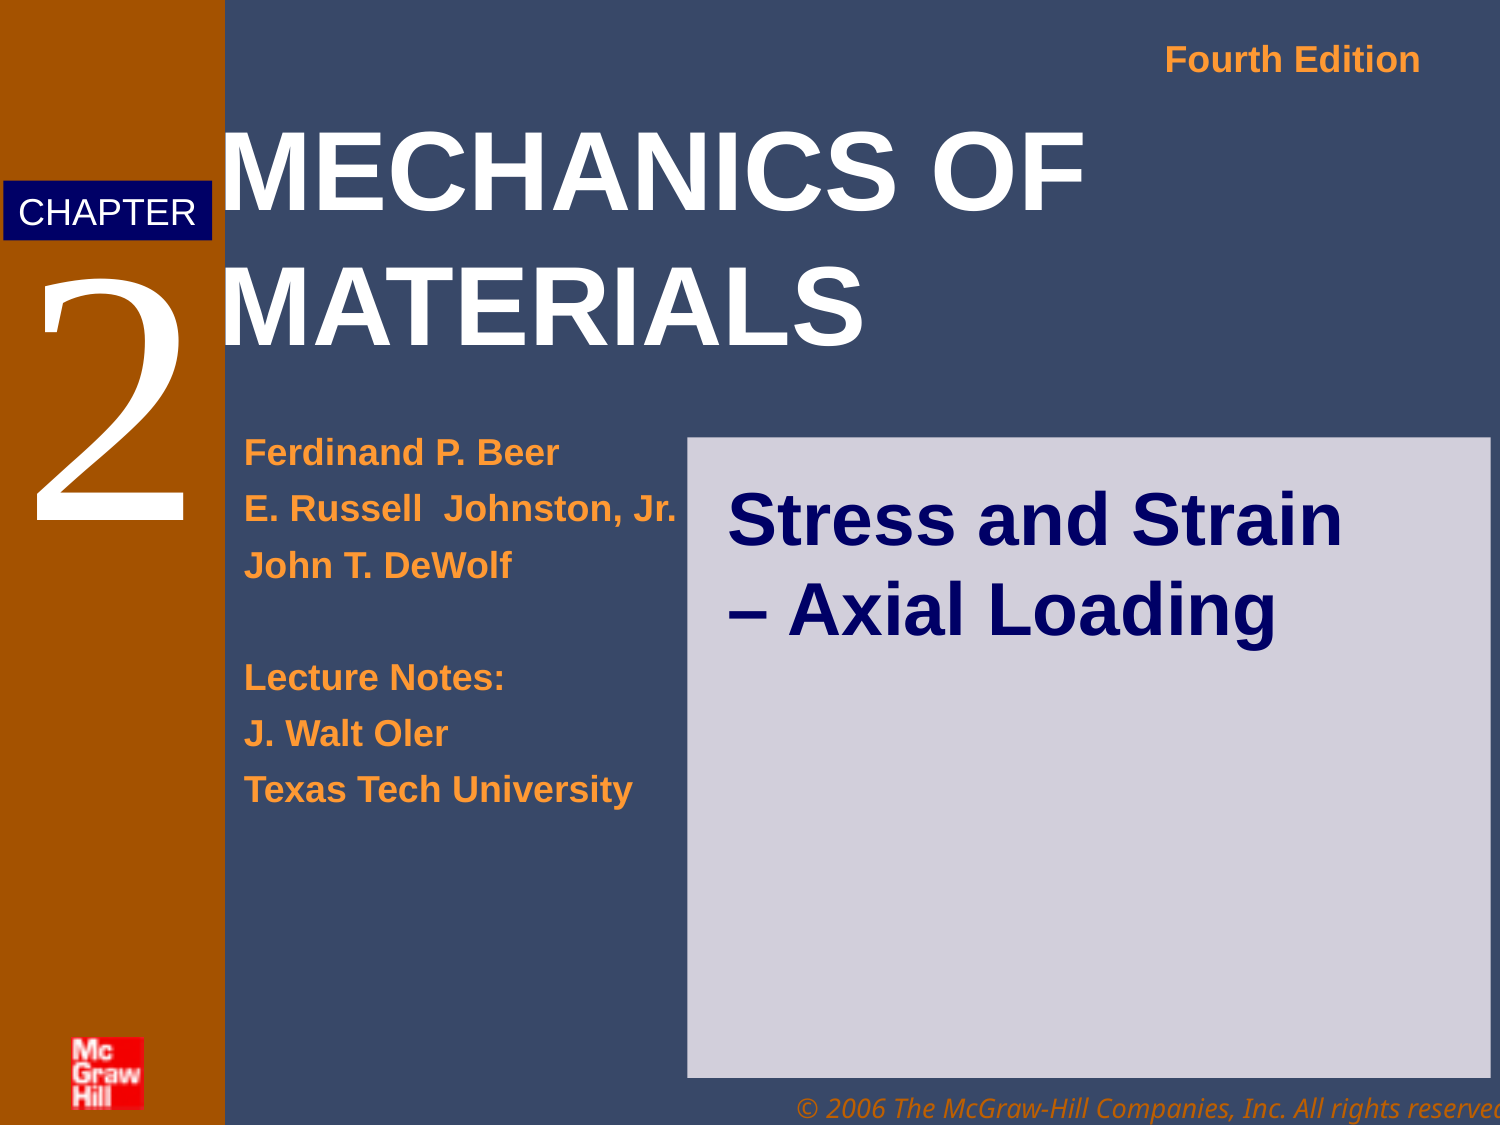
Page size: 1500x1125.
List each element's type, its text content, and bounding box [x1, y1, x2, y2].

subtitle Stress and Strain – Axial Loading [712, 462, 1401, 1013]
title 2 [0, 187, 226, 563]
picture [71, 1037, 144, 1110]
